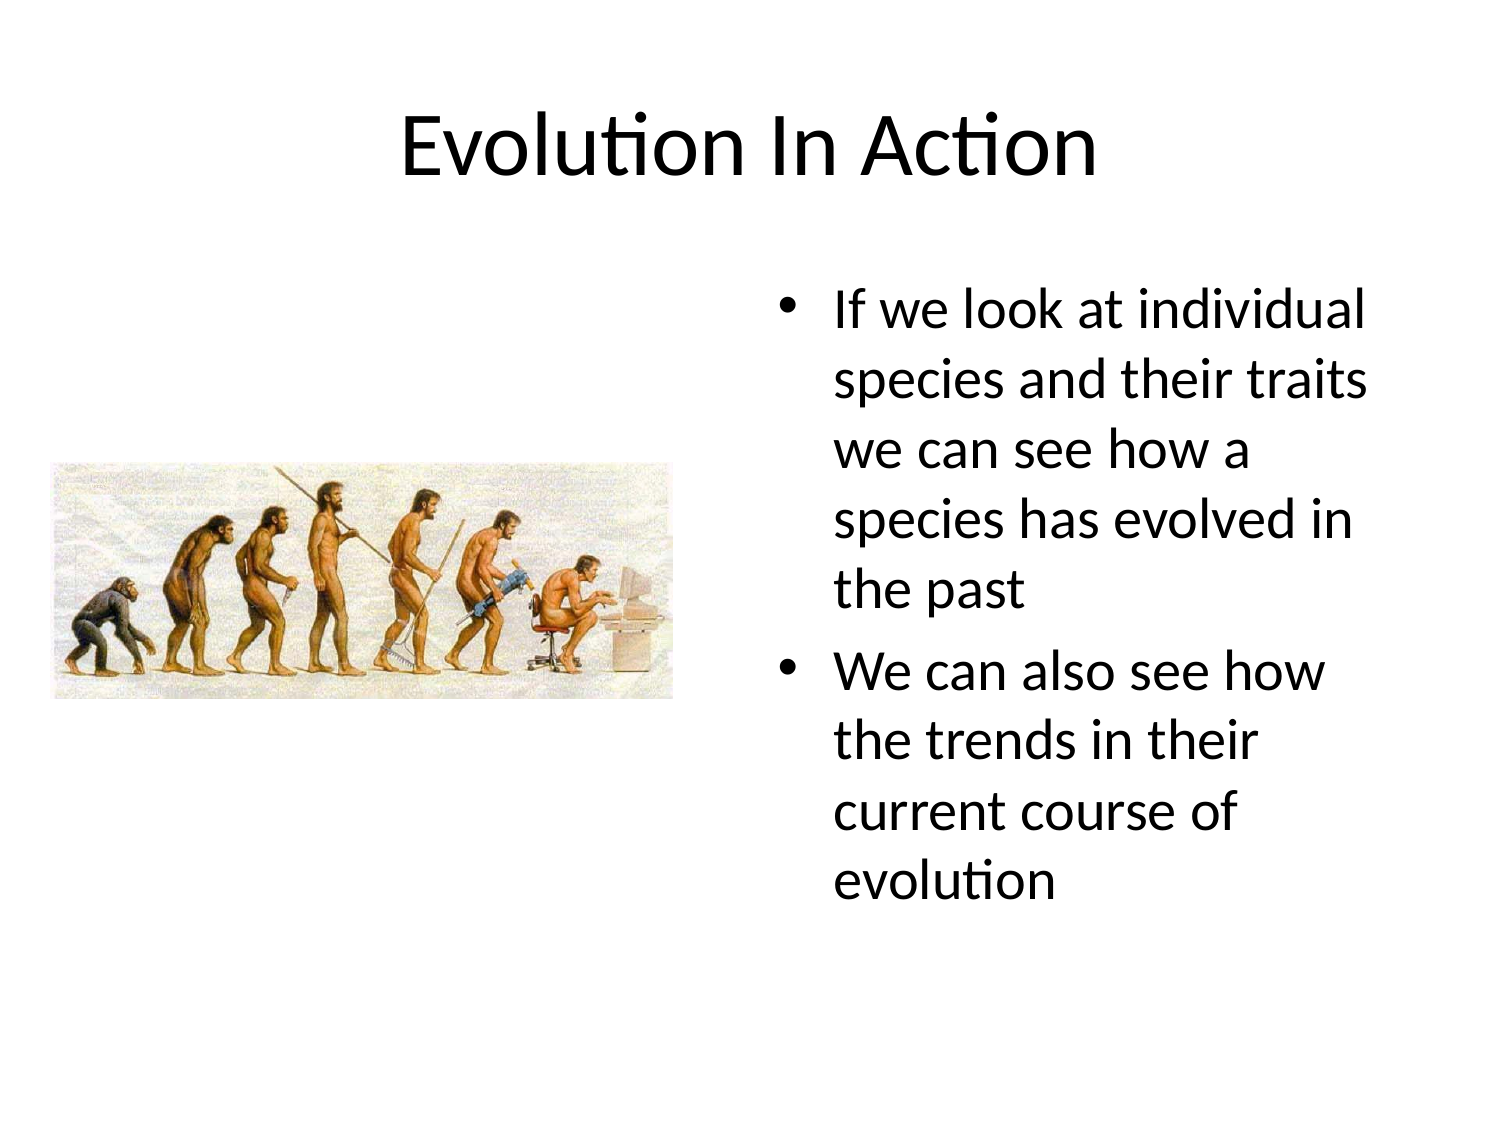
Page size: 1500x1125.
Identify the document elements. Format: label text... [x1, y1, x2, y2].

picture [49, 462, 674, 699]
list If we look at individual species and their traits we can see how a species has evolved in the past We can also see how the trends in their current course of evolution [762, 262, 1425, 1005]
title Evolution In Action [75, 45, 1425, 233]
